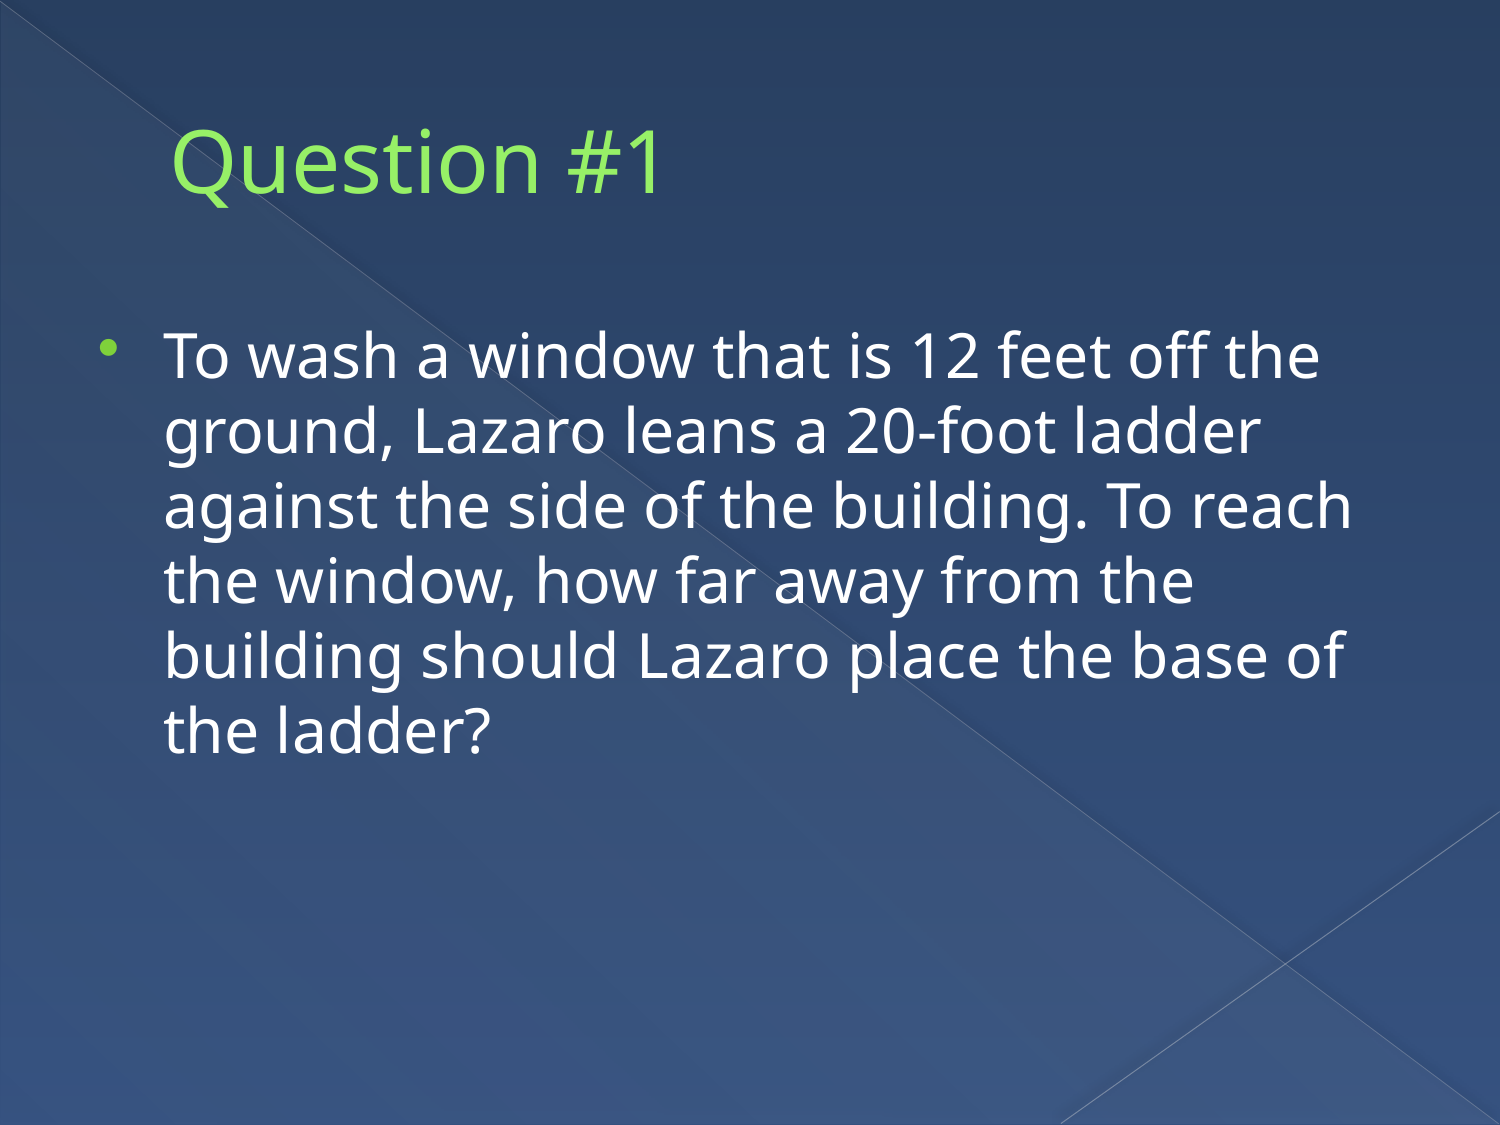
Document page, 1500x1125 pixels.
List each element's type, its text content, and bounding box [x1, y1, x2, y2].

title Question #1 [75, 43, 1425, 274]
list To wash a window that is 12 feet off the ground, Lazaro leans a 20-foot ladder against the side of the building. To reach the window, how far away from the building should Lazaro place the base of the ladder? [75, 308, 1425, 1059]
